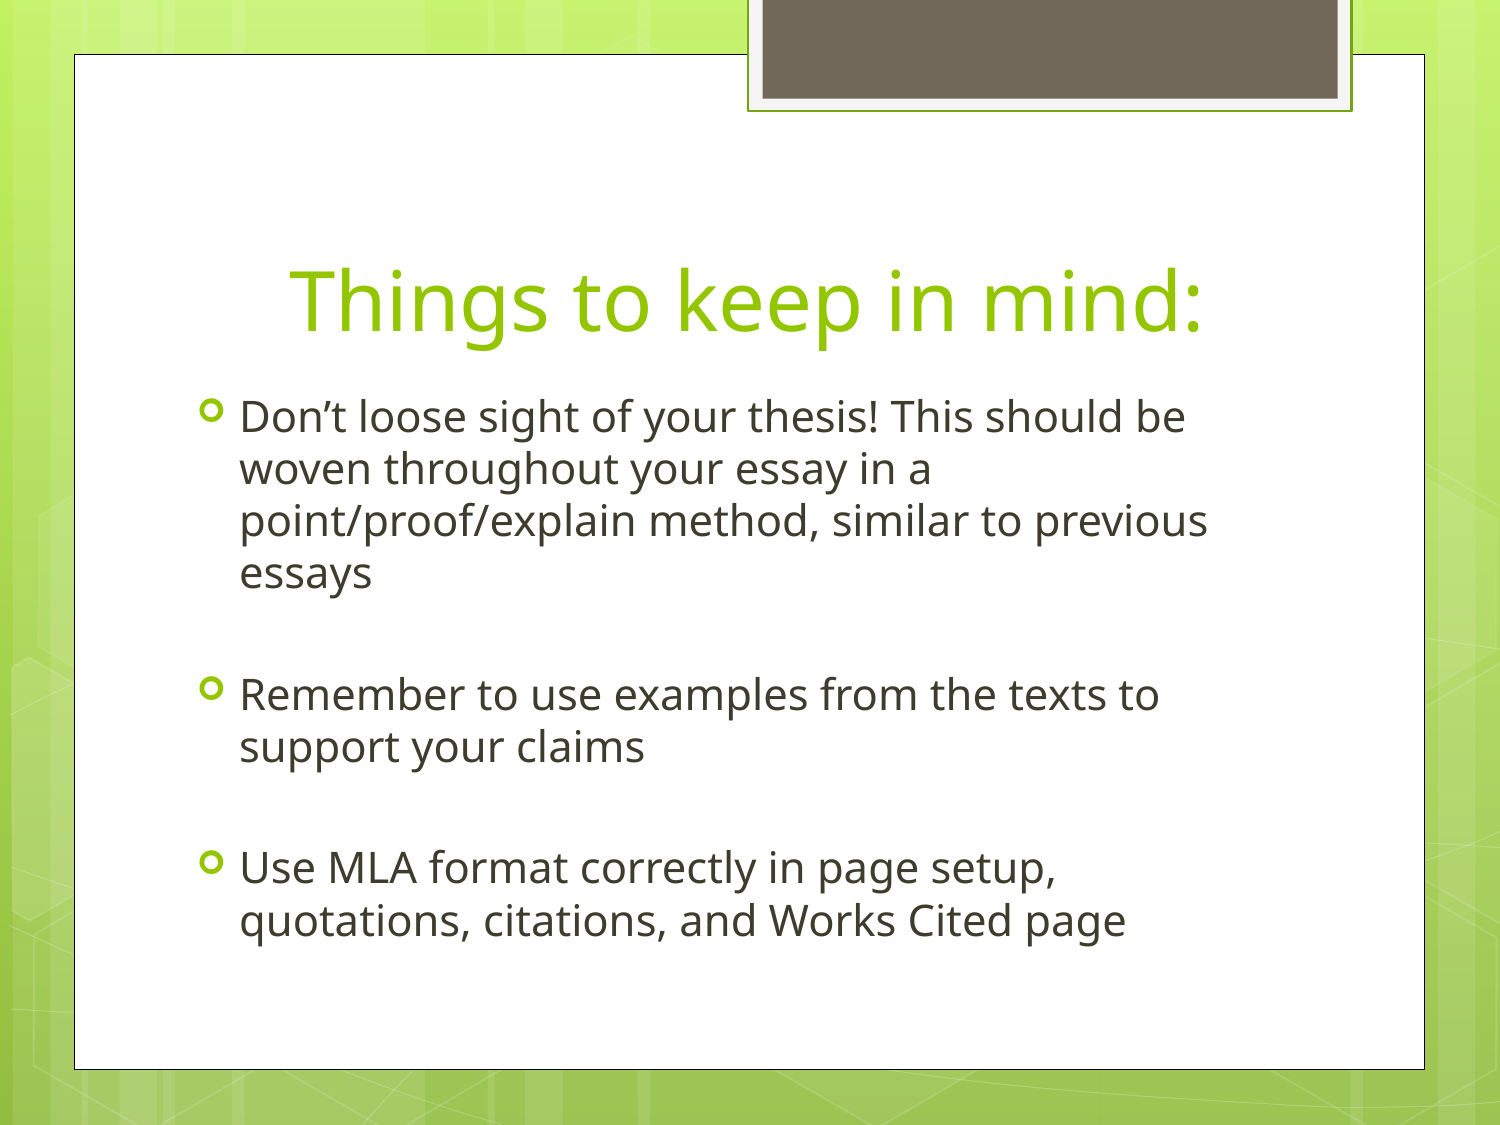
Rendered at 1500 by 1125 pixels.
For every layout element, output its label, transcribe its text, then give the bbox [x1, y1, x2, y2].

list Don’t loose sight of your thesis! This should be woven throughout your essay in a point/proof/explain method, similar to previous essays Remember to use examples from the texts to support your claims Use MLA format correctly in page setup, quotations, citations, and Works Cited page [171, 381, 1283, 957]
title Things to keep in mind: [171, 168, 1324, 357]
